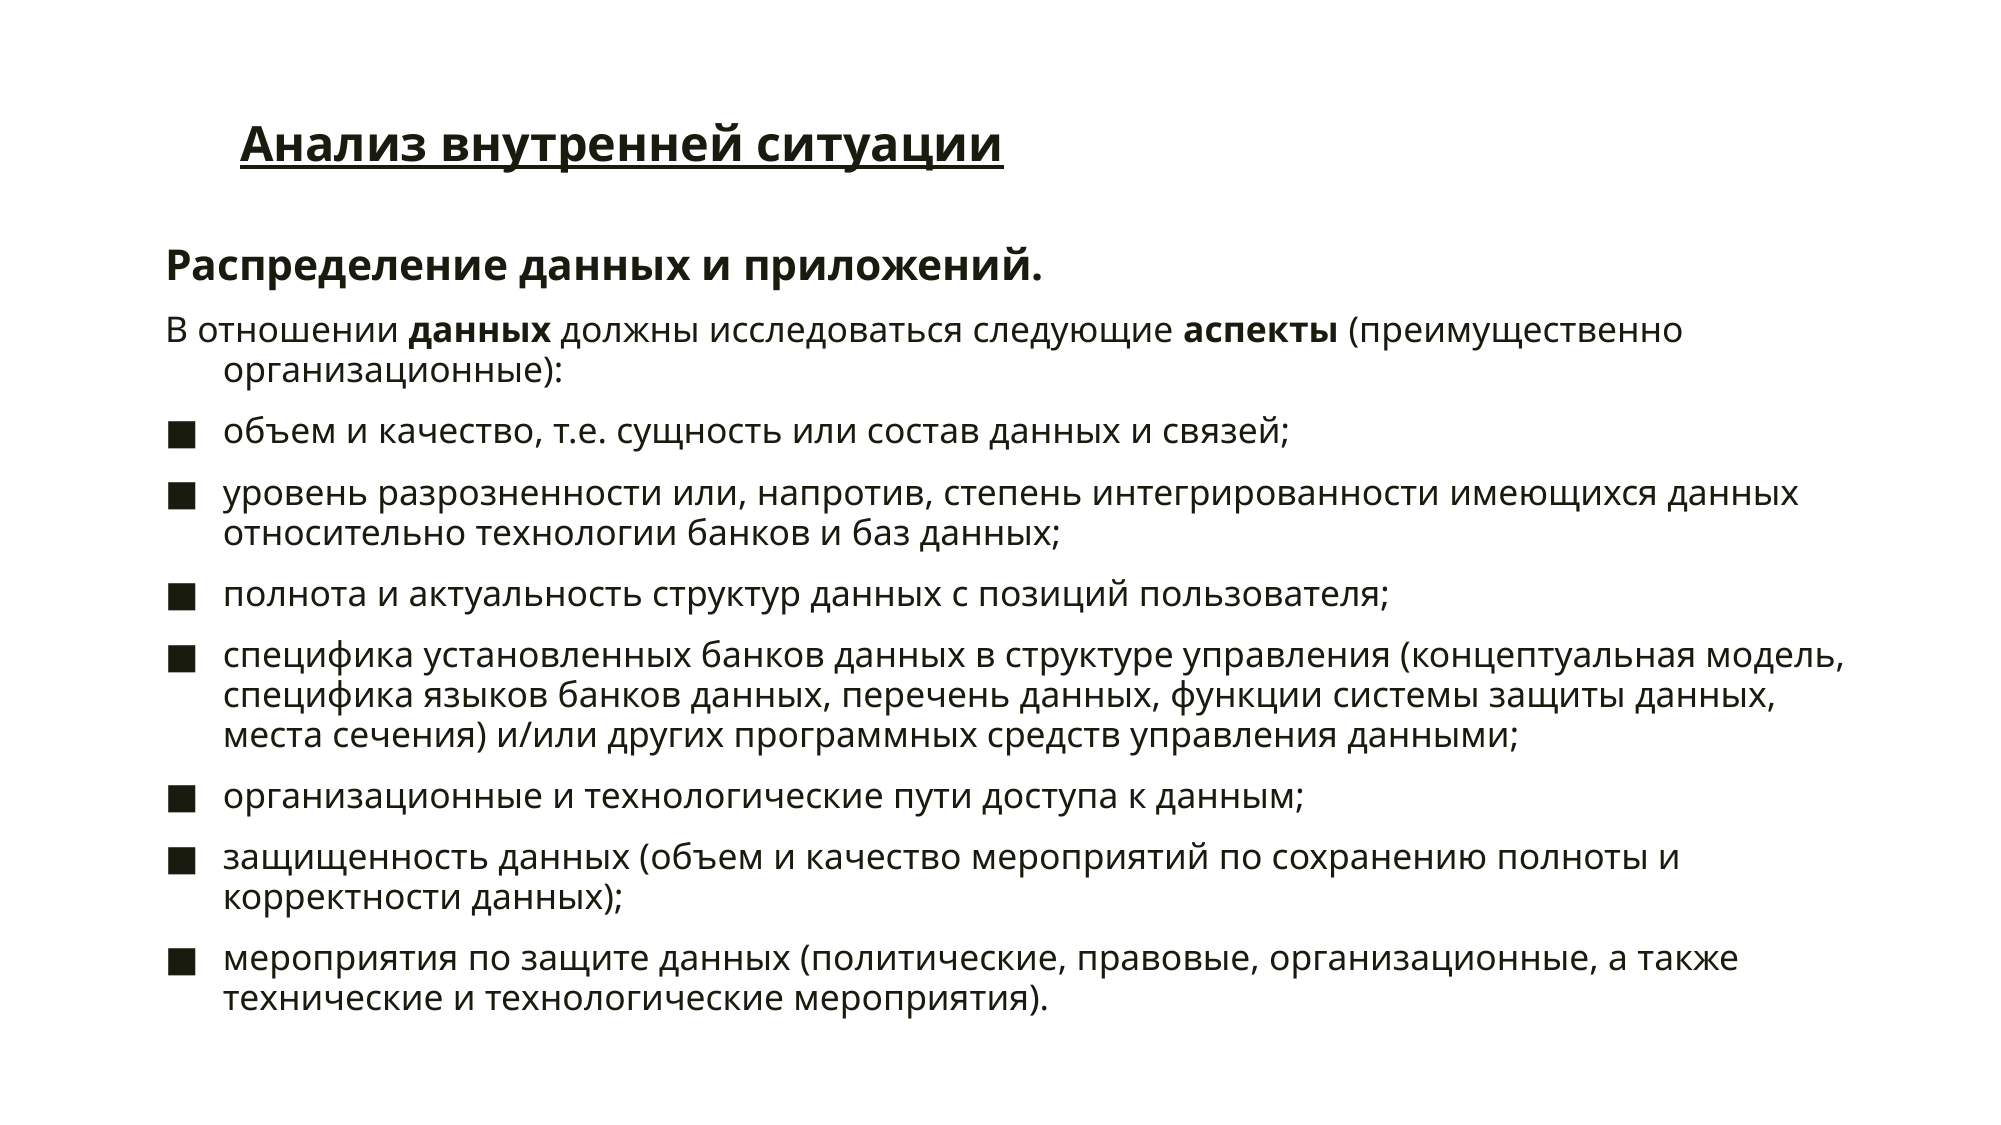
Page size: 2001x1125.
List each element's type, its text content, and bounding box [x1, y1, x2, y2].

title Анализ внутренней ситуации [225, 112, 1800, 234]
list Распределение данных и приложений. В отношении данных должны исследоваться следующие аспекты (преимущественно организационные): объем и качество, т.е. сущность или состав данных и связей; уровень разрозненности или, напротив, степень интегрированности имеющихся данных относительно технологии банков и баз данных; полнота и актуальность структур данных с позиций пользователя; специфика установленных банков данных в структуре управления (концептуальная модель, специфика языков банков данных, перечень данных, функции системы защиты данных, места сечения) и/или других программных средств управления данными; организационные и технологические пути доступа к данным; защищенность данных (объем и качество мероприятий по сохранению полноты и корректности данных); мероприятия по защите данных (политические, правовые, организационные, а также технические и технологические мероприятия). [150, 234, 1873, 1031]
